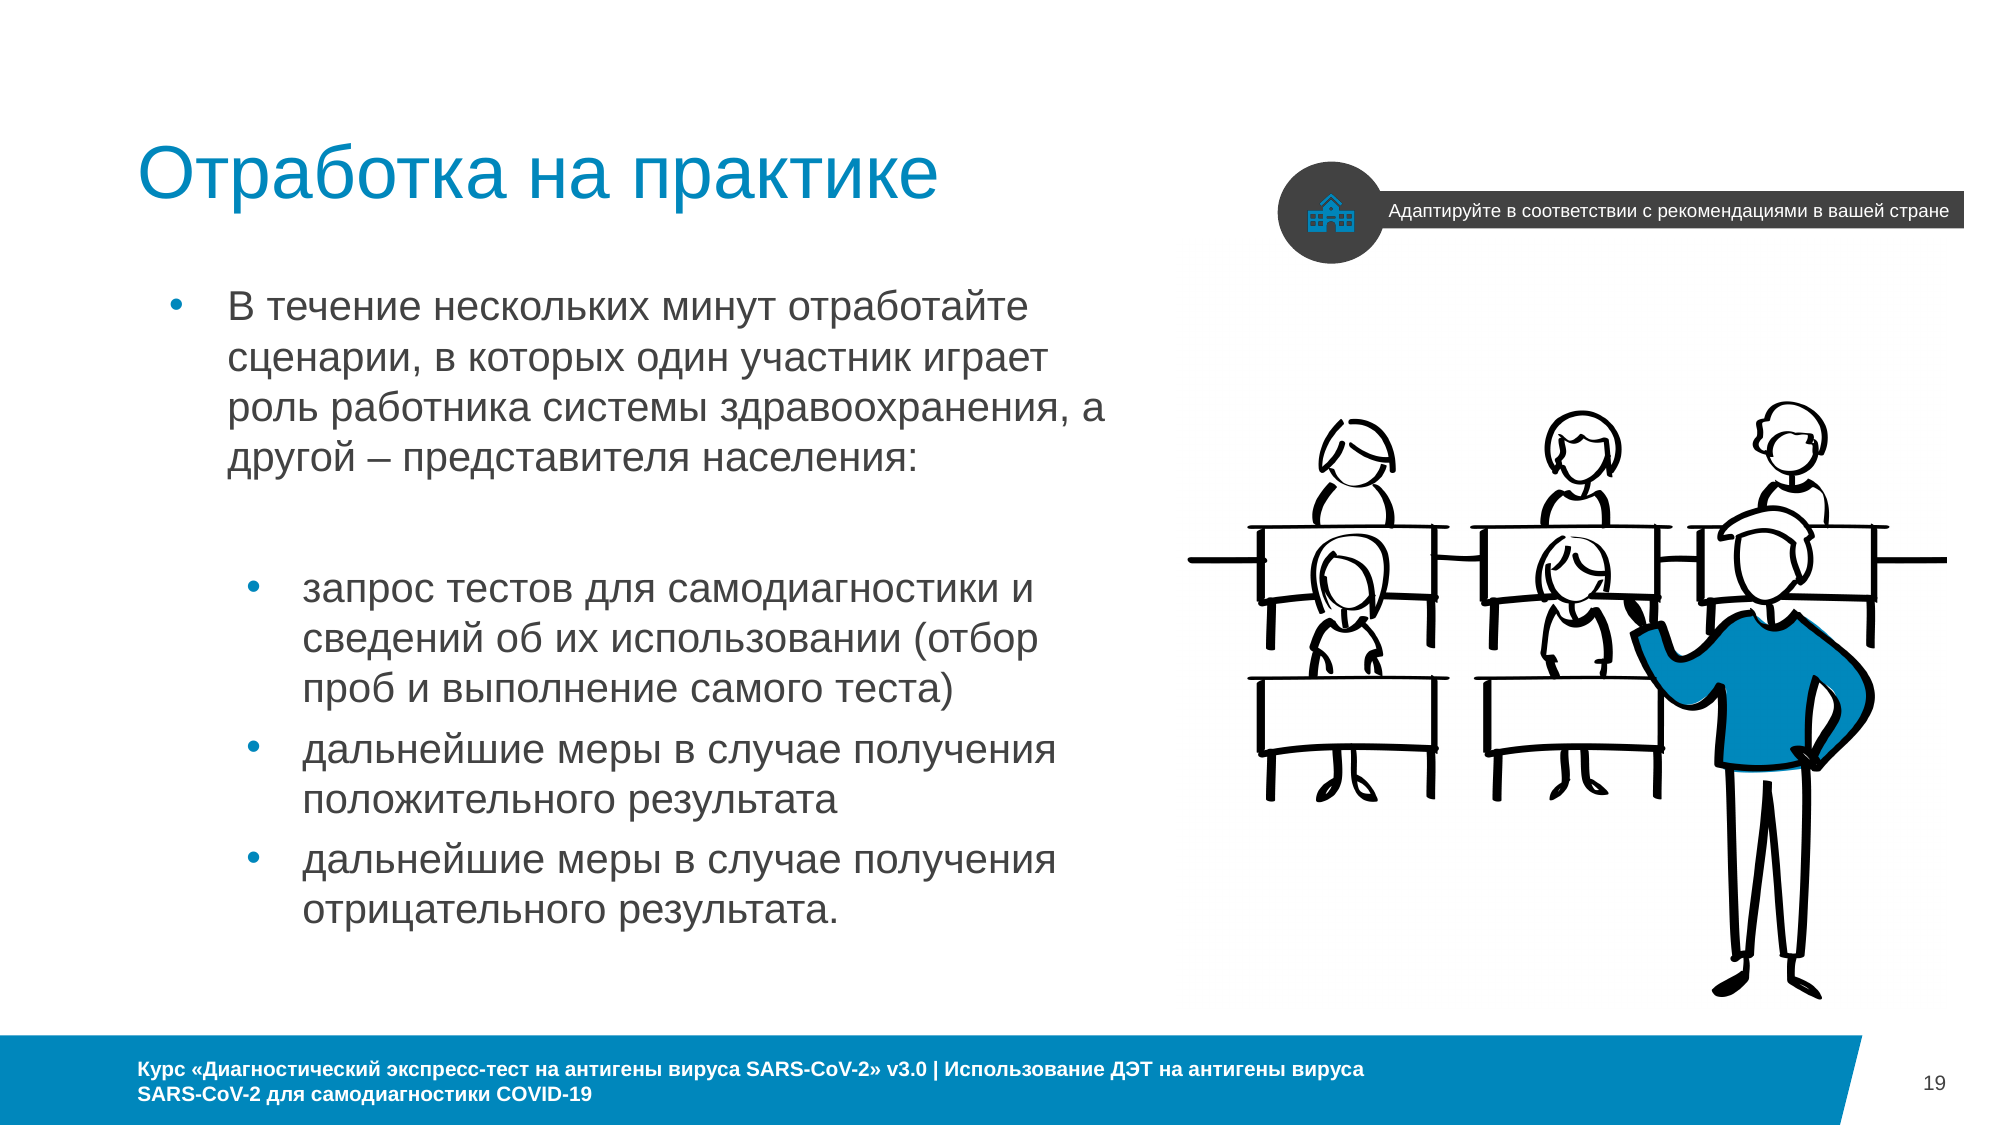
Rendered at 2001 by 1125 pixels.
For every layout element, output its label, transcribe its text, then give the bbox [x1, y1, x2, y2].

slide_number 19 [1862, 1035, 1947, 1125]
list В течение нескольких минут отработайте сценарии, в которых один участник играет роль работника системы здравоохранения, а другой – представителя населения: запрос тестов для самодиагностики и сведений об их использовании (отбор проб и выполнение самого теста) дальнейшие меры в случае получения положительного результата дальнейшие меры в случае получения отрицательного результата. [137, 271, 1133, 1001]
footer Курс «Диагностический экспресс-тест на антигены вируса SARS-CoV-2» v3.0 | Использование ДЭТ на антигены вируса SARS-CoV-2 для самодиагностики COVID-19 [137, 1039, 1392, 1122]
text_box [1279, 163, 1965, 262]
title Отработка на практике [137, 59, 1863, 215]
picture [1175, 238, 1947, 1010]
